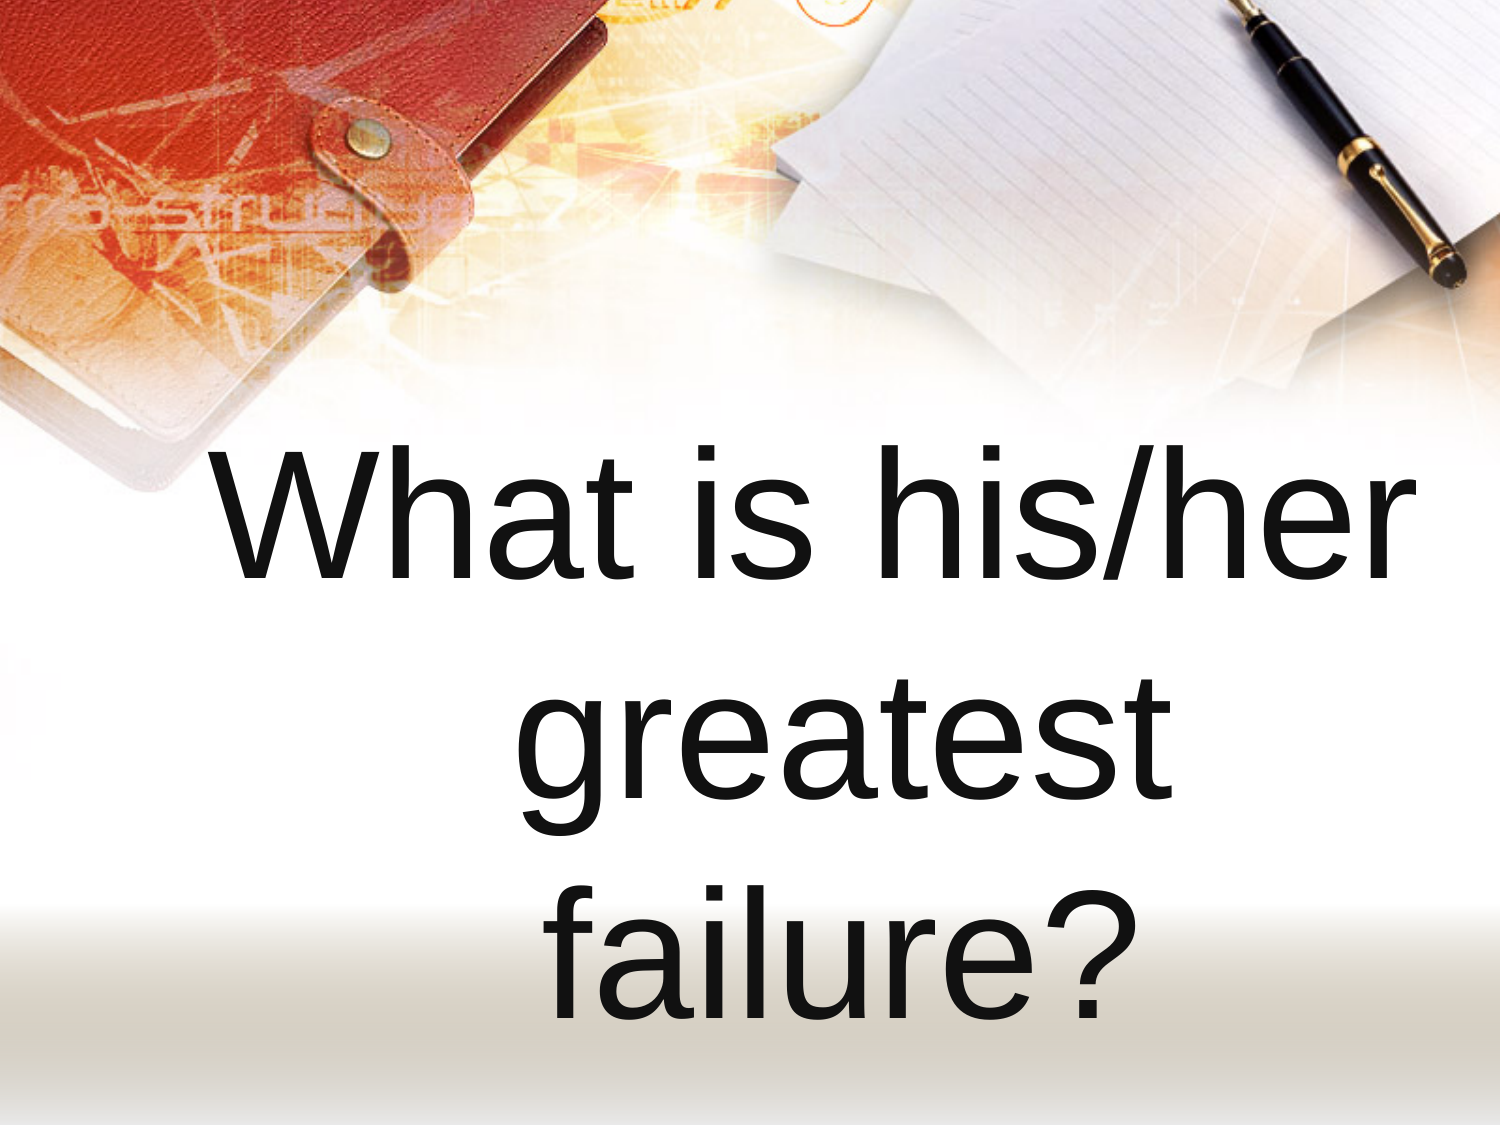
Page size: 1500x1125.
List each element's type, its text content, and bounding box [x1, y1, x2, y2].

picture [0, 0, 1500, 936]
list What is his/her greatest failure? [187, 387, 1442, 1076]
